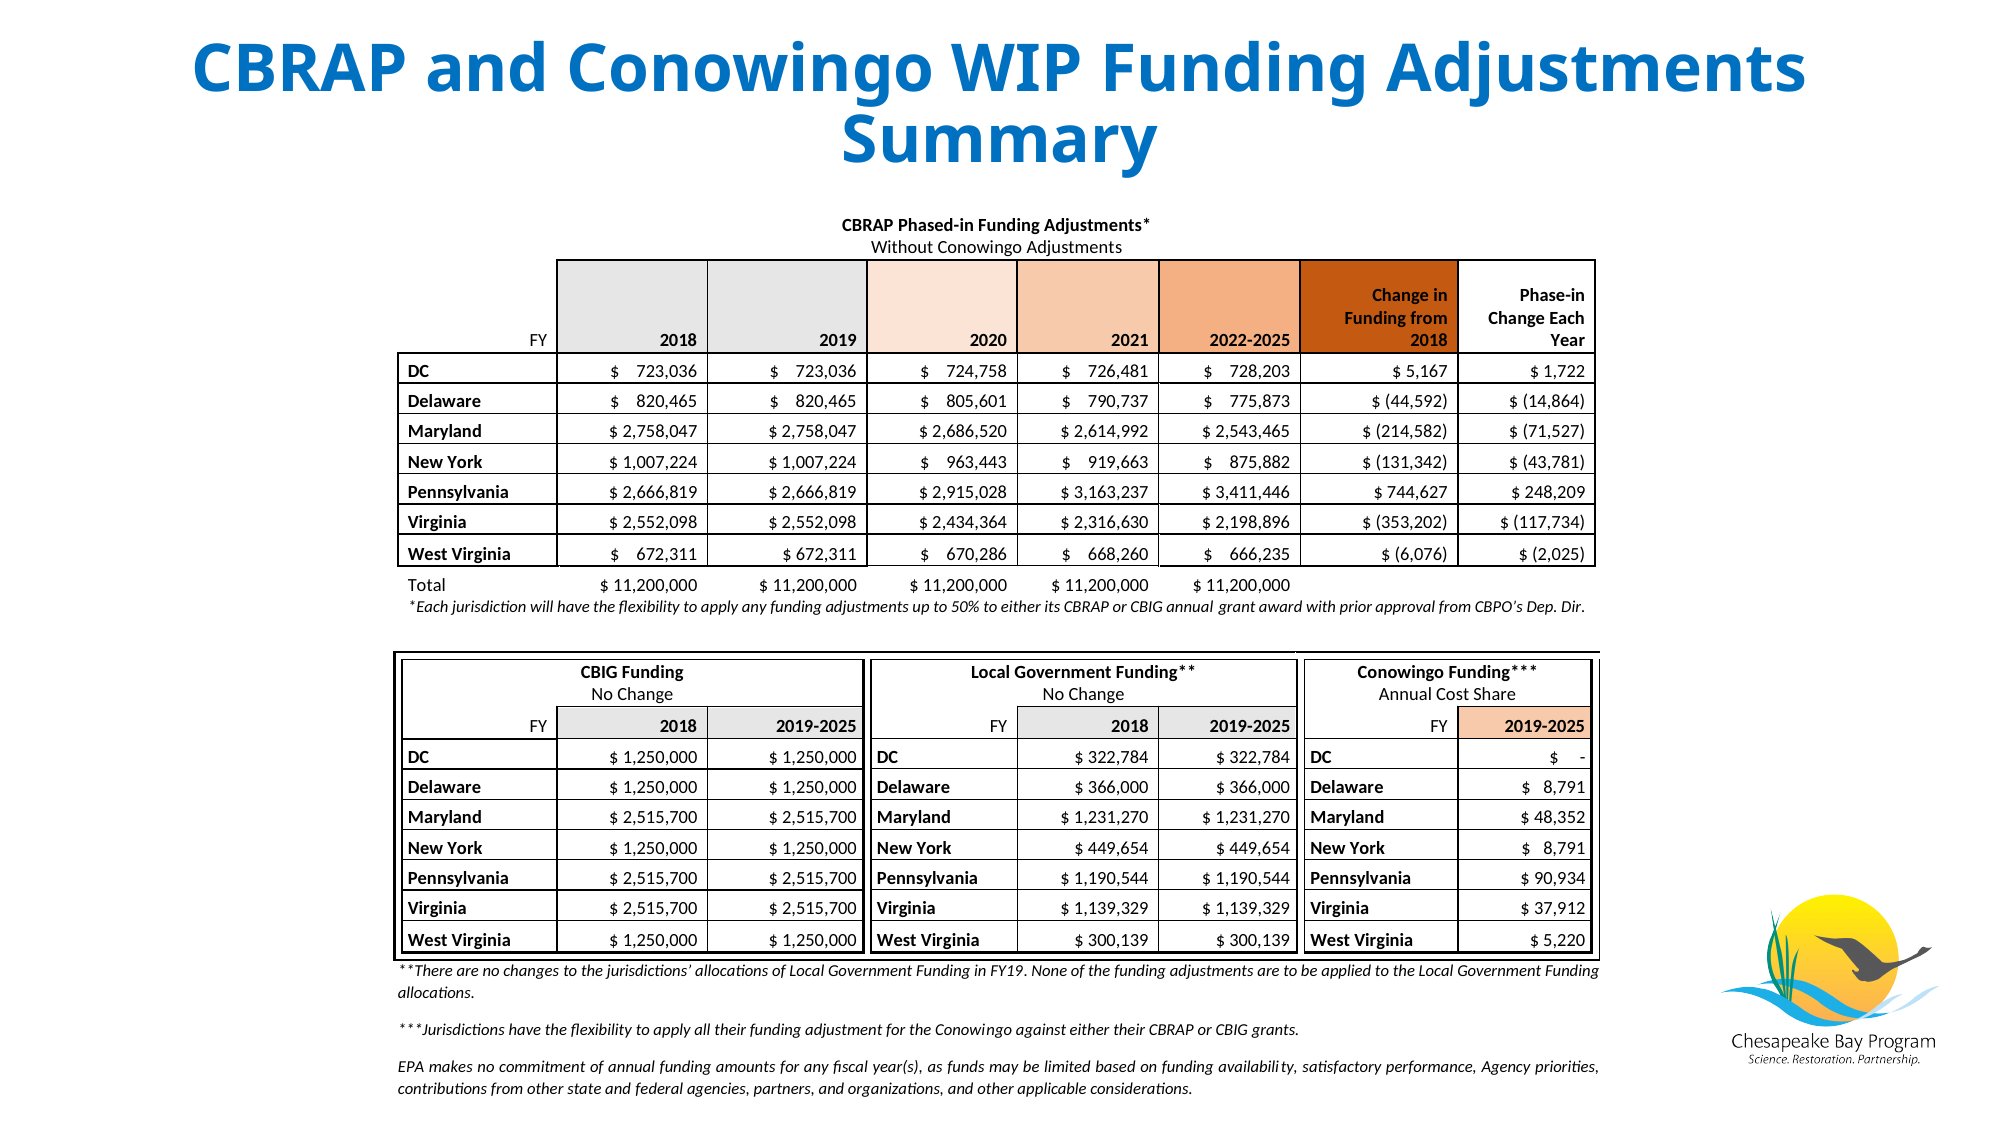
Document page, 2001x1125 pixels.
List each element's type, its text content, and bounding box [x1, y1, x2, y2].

title CBRAP and Conowingo WIP Funding Adjustments Summary [137, 26, 1863, 185]
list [381, 199, 1617, 1118]
picture [1719, 893, 1940, 1067]
